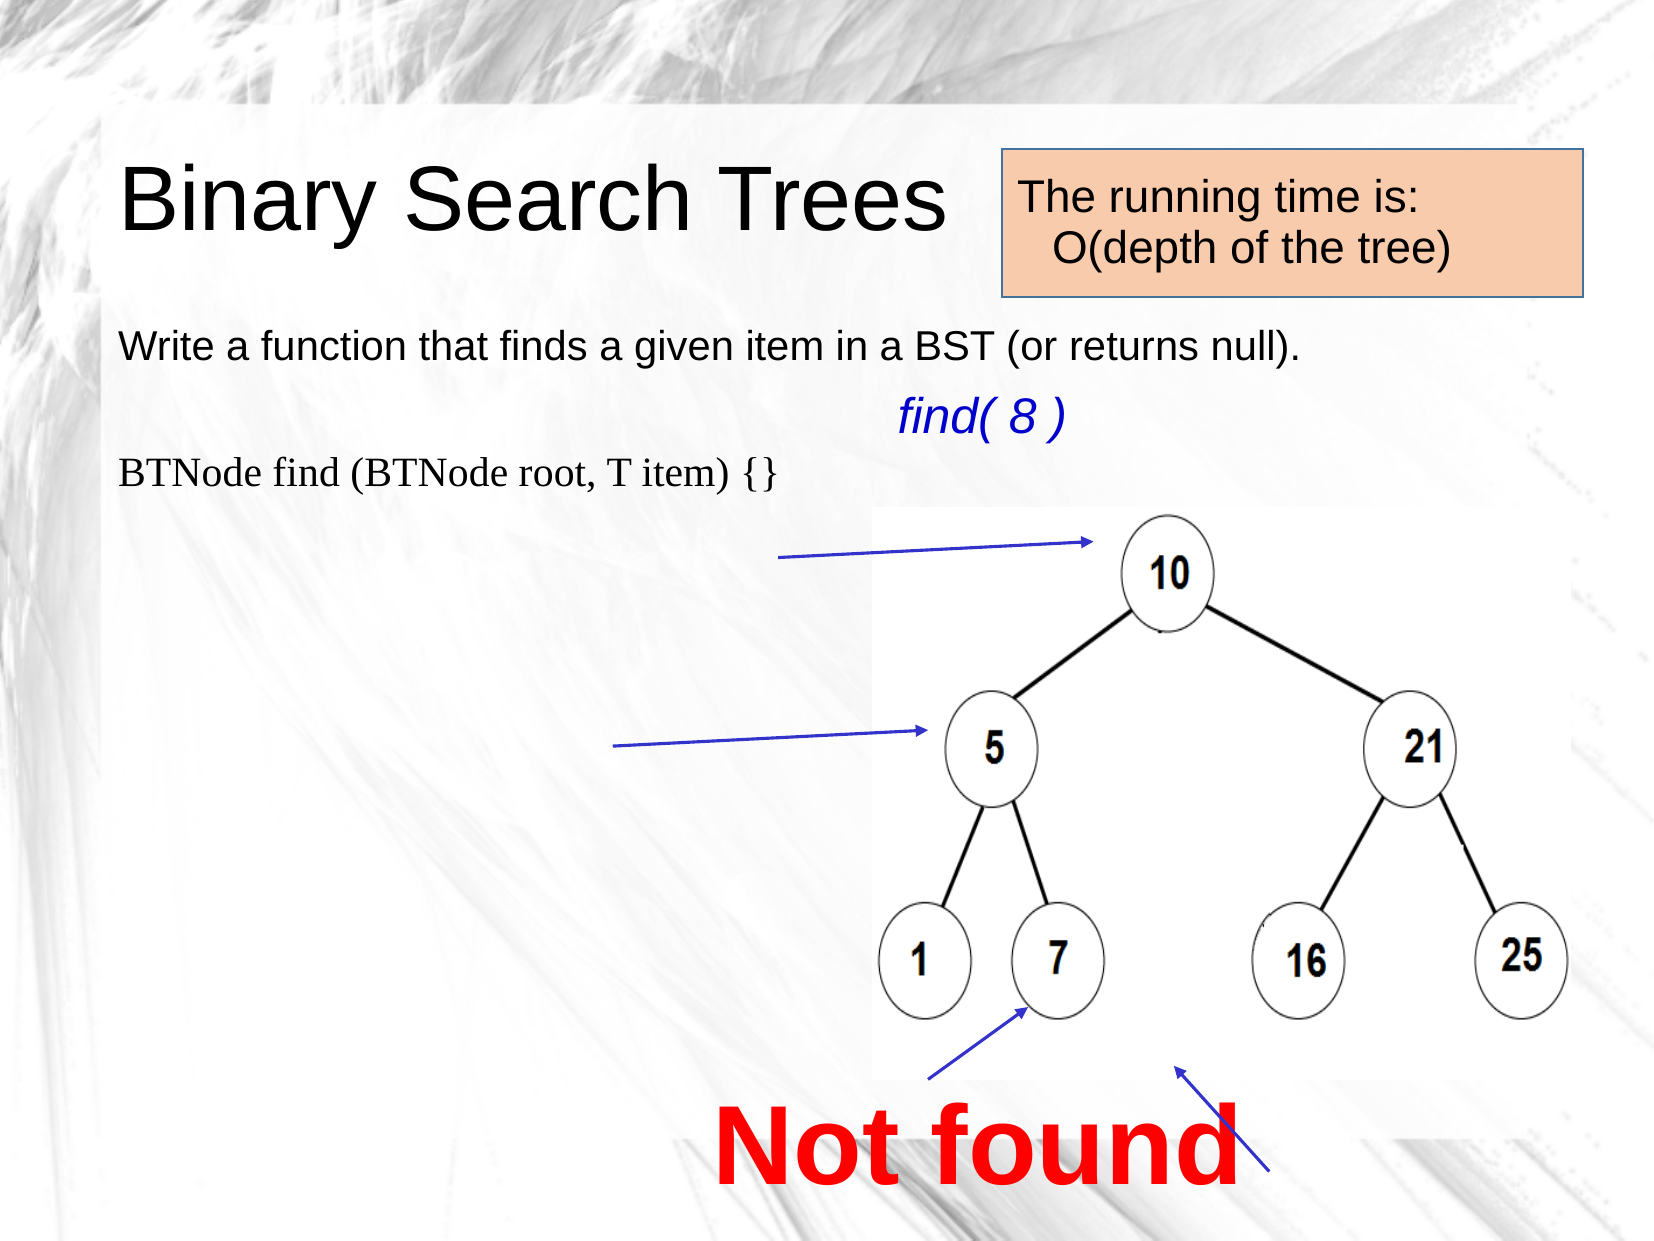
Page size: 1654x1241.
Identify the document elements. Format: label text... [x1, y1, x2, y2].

text_box find( 8 ) [882, 381, 1121, 452]
text_box The running time is: O(depth of the tree) [1001, 148, 1584, 298]
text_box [928, 1007, 1029, 1080]
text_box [1173, 1065, 1270, 1172]
text_box Not found [697, 1076, 1259, 1218]
list Write a function that finds a given item in a BST (or returns null). BTNode find (BTNode root, T item) {} [118, 319, 1571, 1109]
title Binary Search Trees [118, 93, 1506, 299]
picture [0, 0, 1654, 1241]
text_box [778, 541, 1094, 558]
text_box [612, 730, 929, 747]
